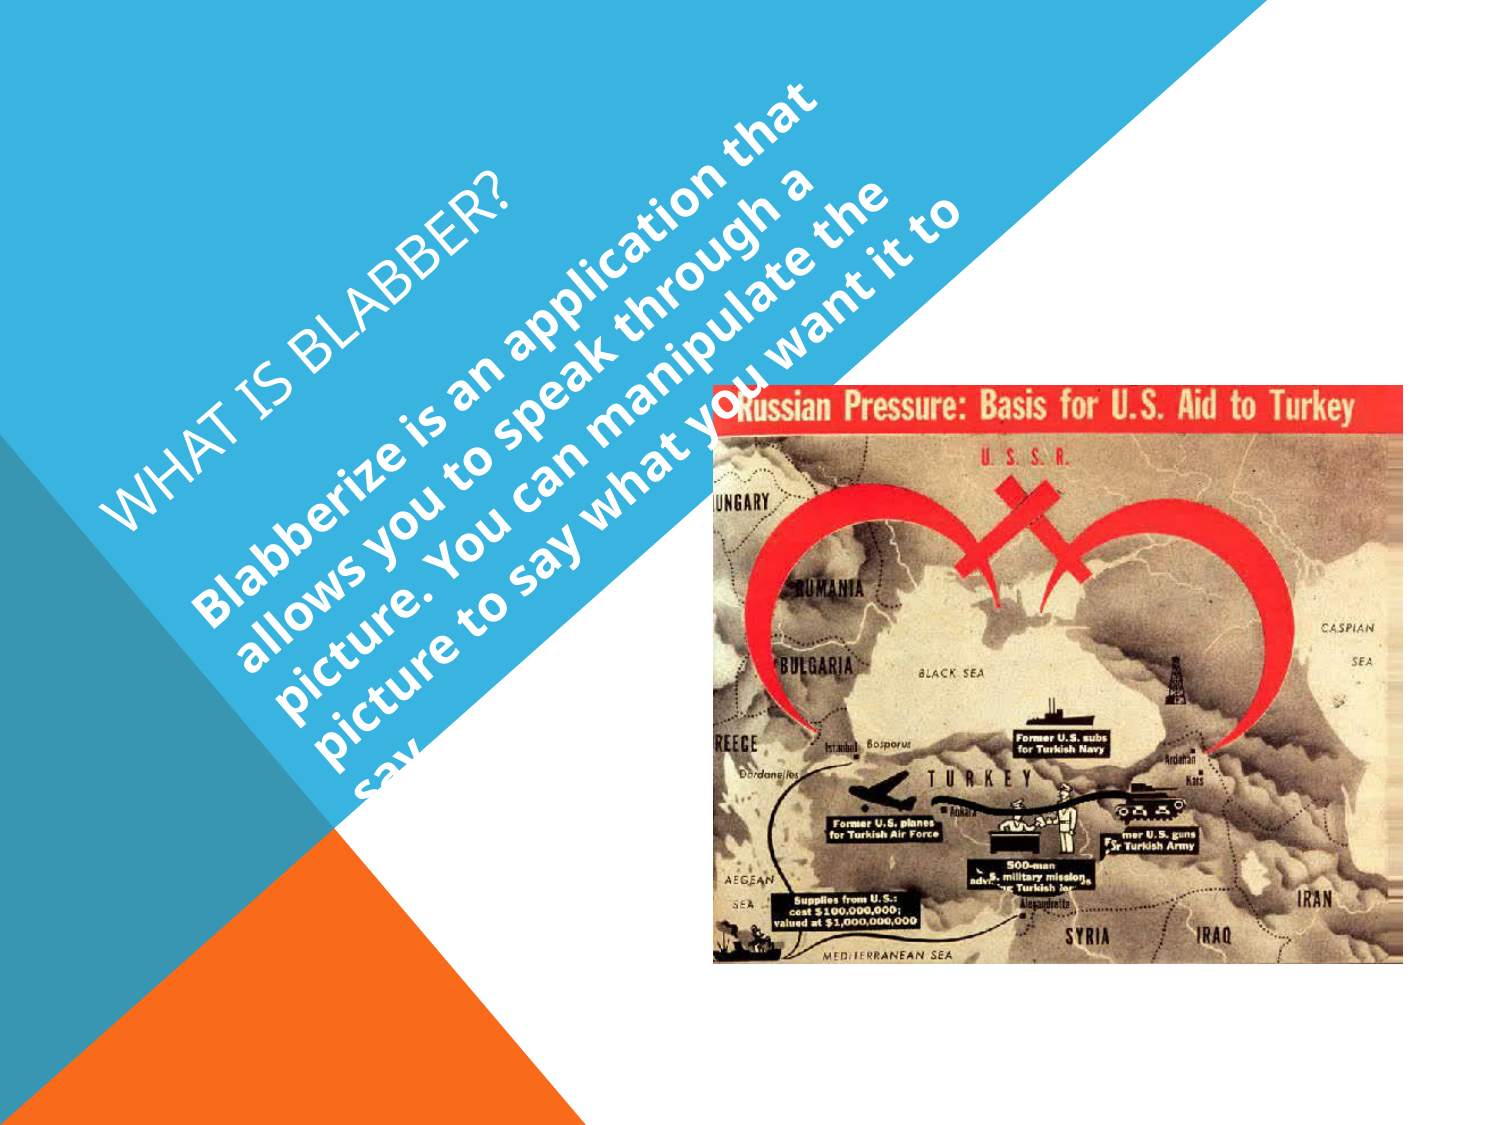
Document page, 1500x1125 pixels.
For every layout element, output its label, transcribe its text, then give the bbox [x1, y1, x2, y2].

title What is Blabber? [4, 0, 764, 559]
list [712, 384, 1404, 965]
list Blabberize is an application that allows you to speak through a picture. You can manipulate the picture to say what you want it to say. [162, 0, 947, 676]
